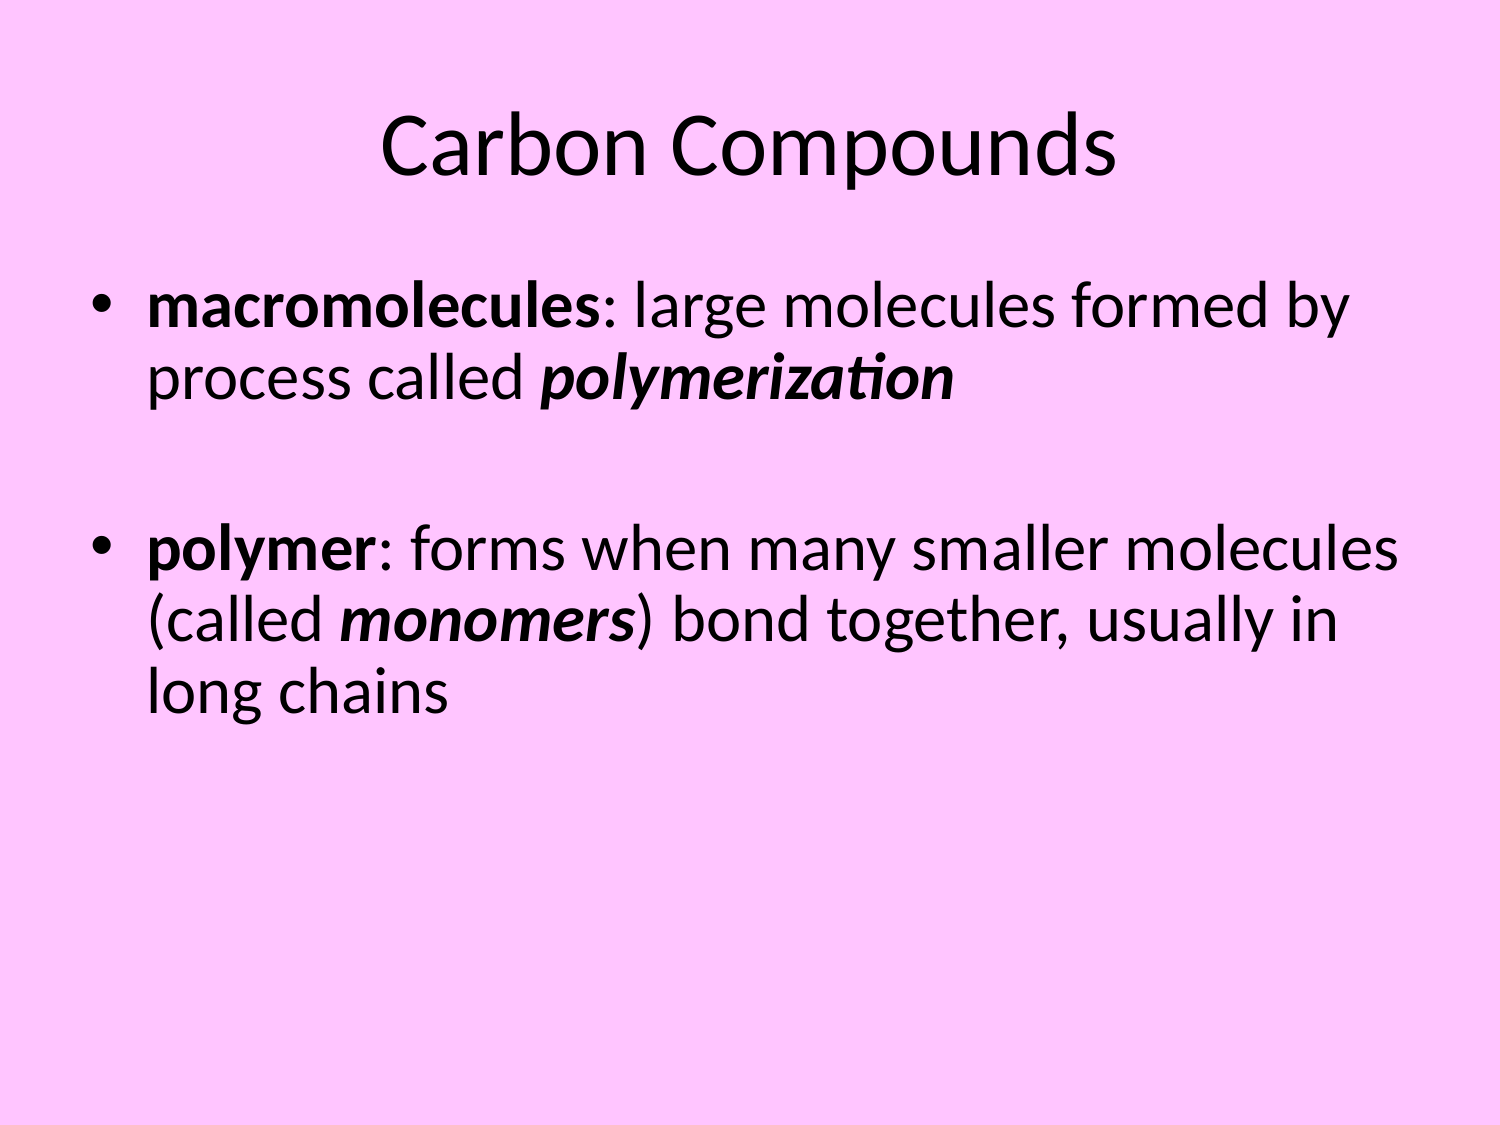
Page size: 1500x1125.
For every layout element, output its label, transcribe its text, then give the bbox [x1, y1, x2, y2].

title Carbon Compounds [74, 44, 1426, 233]
list macromolecules: large molecules formed by process called polymerization polymer: forms when many smaller molecules (called monomers) bond together, usually in long chains [74, 262, 1426, 1006]
